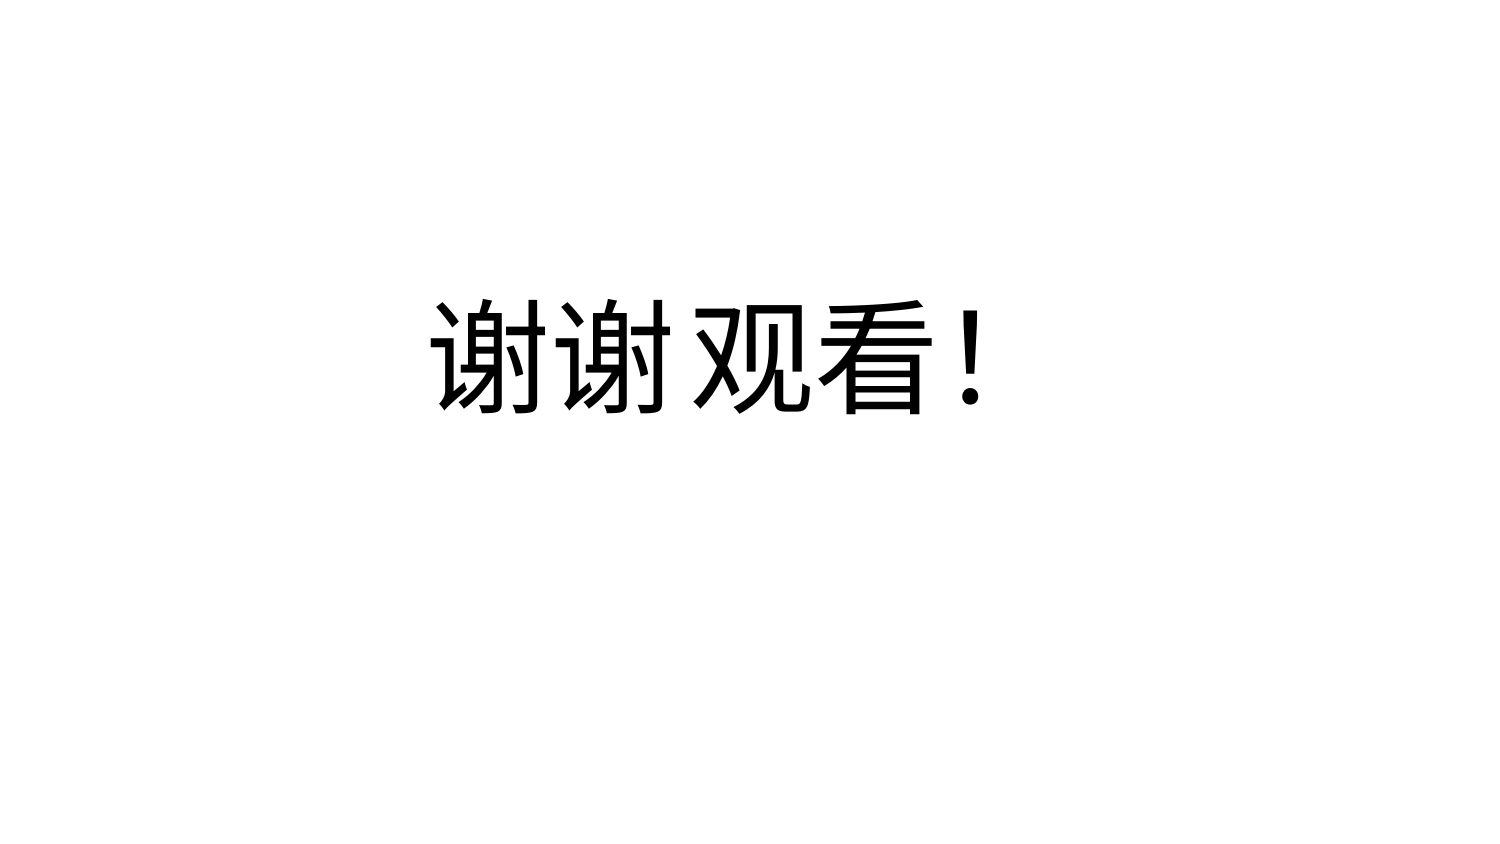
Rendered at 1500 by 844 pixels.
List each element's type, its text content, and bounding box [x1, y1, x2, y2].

text_box 谢谢 观看！ [31, 274, 1458, 436]
